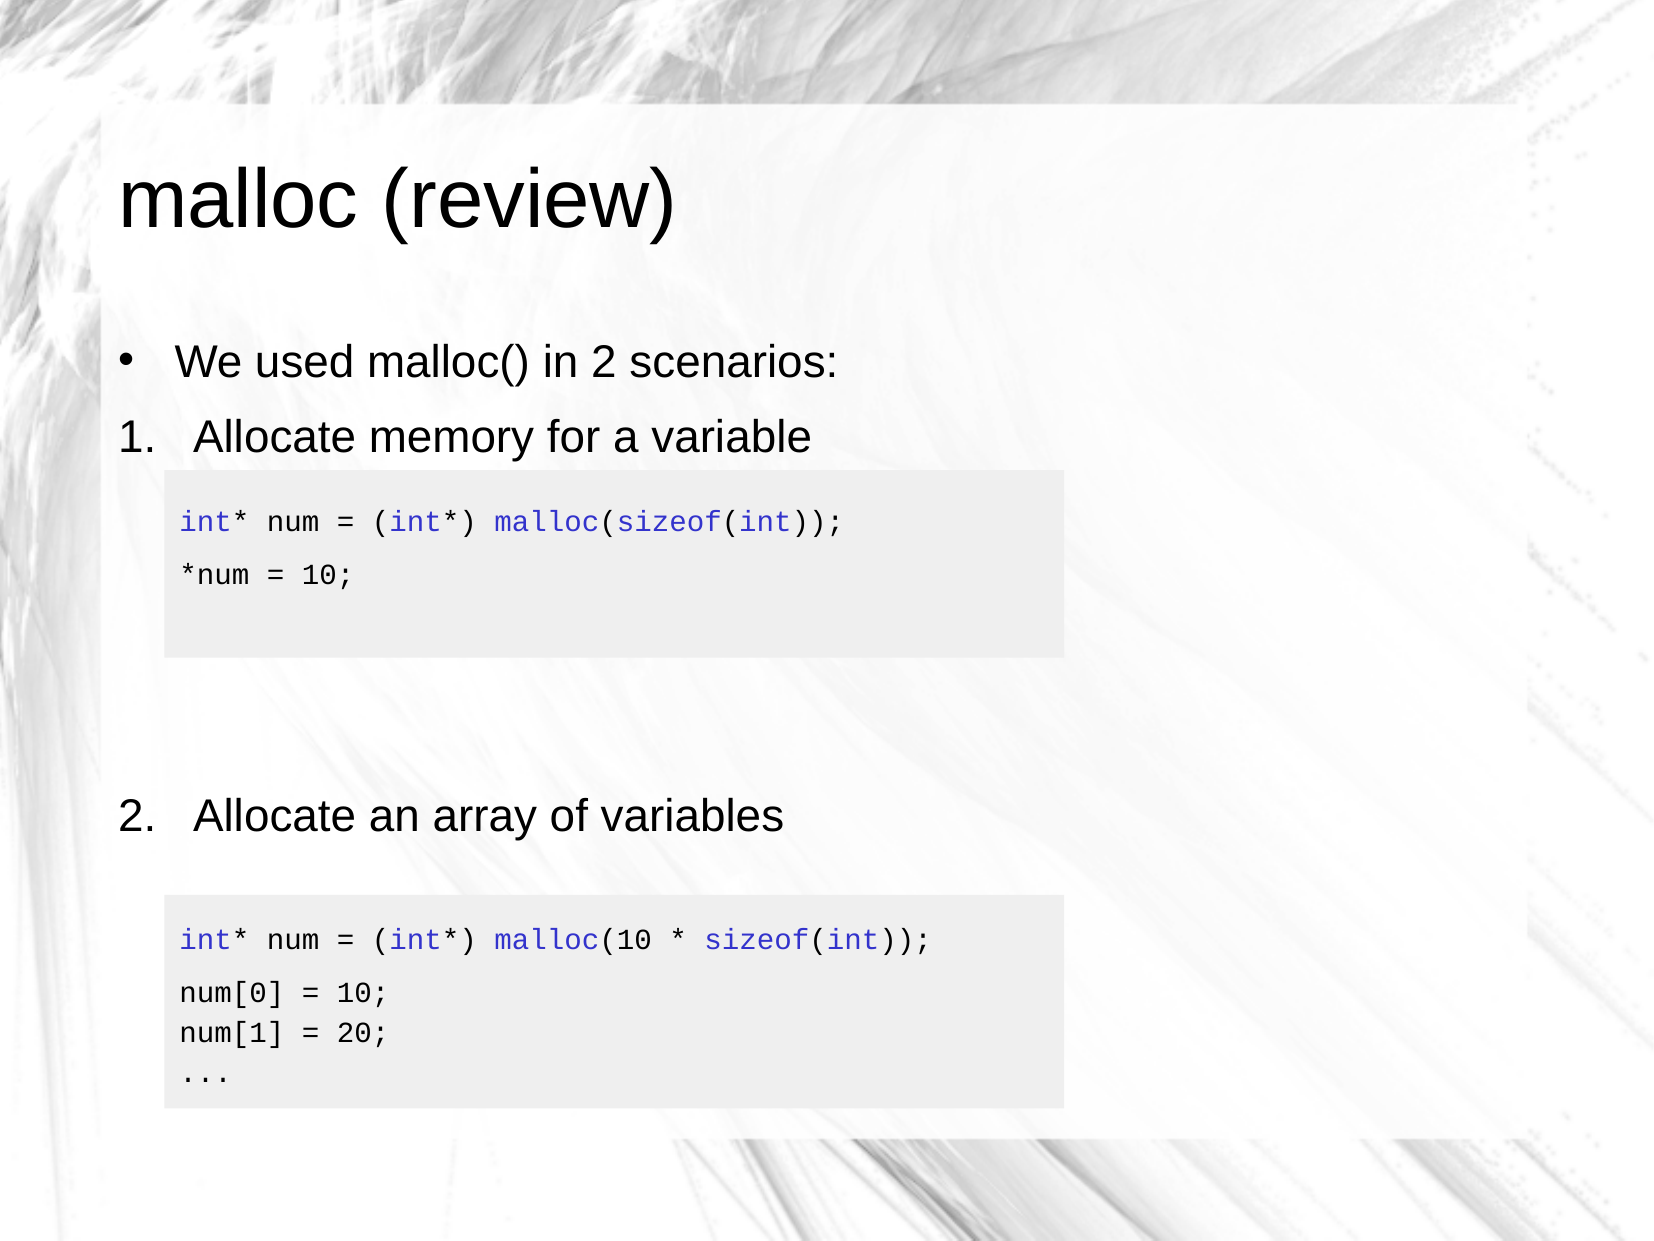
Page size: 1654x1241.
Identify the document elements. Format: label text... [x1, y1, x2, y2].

text_box int* num = (int*) malloc(sizeof(int)); *num = 10; [164, 470, 1065, 658]
title malloc (review) [118, 93, 1506, 299]
text_box int* num = (int*) malloc(10 * sizeof(int)); num[0] = 10; num[1] = 20; ... [164, 894, 1065, 1109]
picture [0, 0, 1654, 1241]
list We used malloc() in 2 scenarios: Allocate memory for a variable Allocate an array of variables [118, 319, 1571, 1109]
